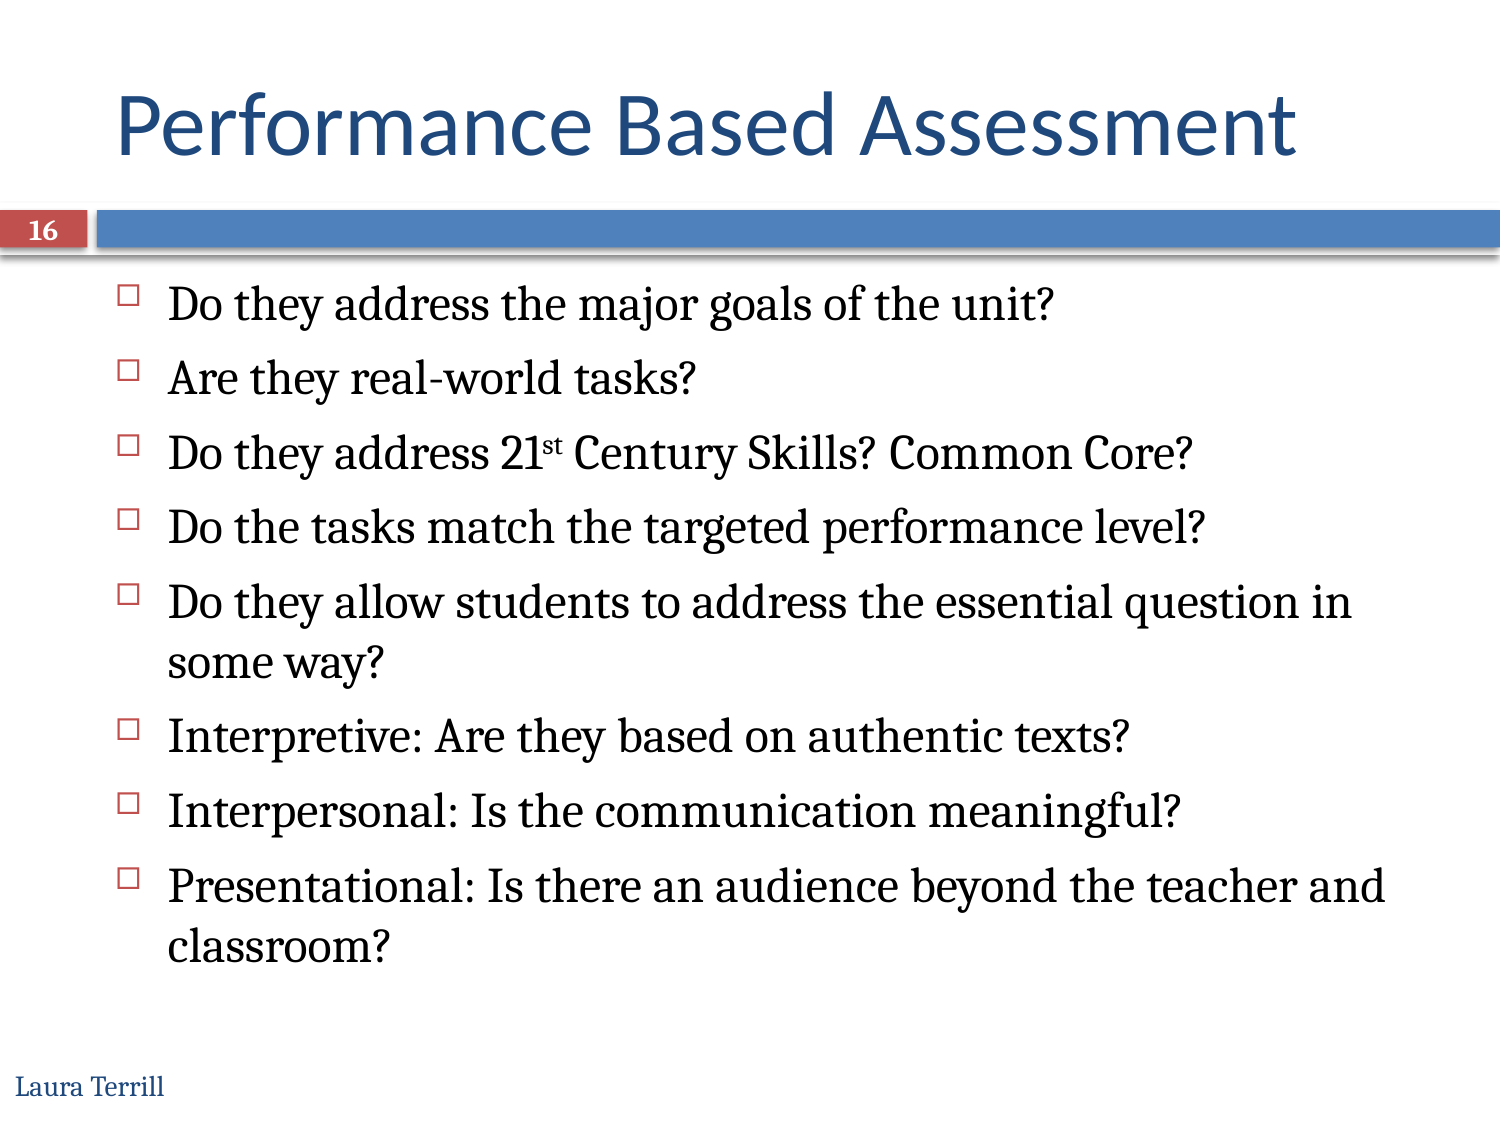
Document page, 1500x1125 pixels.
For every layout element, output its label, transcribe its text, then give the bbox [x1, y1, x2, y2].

slide_number 16 [0, 208, 88, 249]
footer Laura Terrill [0, 1054, 890, 1115]
list Do they address the major goals of the unit? Are they real-world tasks? Do they address 21st Century Skills? Common Core? Do the tasks match the targeted performance level? Do they allow students to address the essential question in some way? Interpretive: Are they based on authentic texts? Interpersonal: Is the communication meaningful? Presentational: Is there an audience beyond the teacher and classroom? [100, 262, 1438, 1000]
title Performance Based Assessment [100, 37, 1438, 200]
